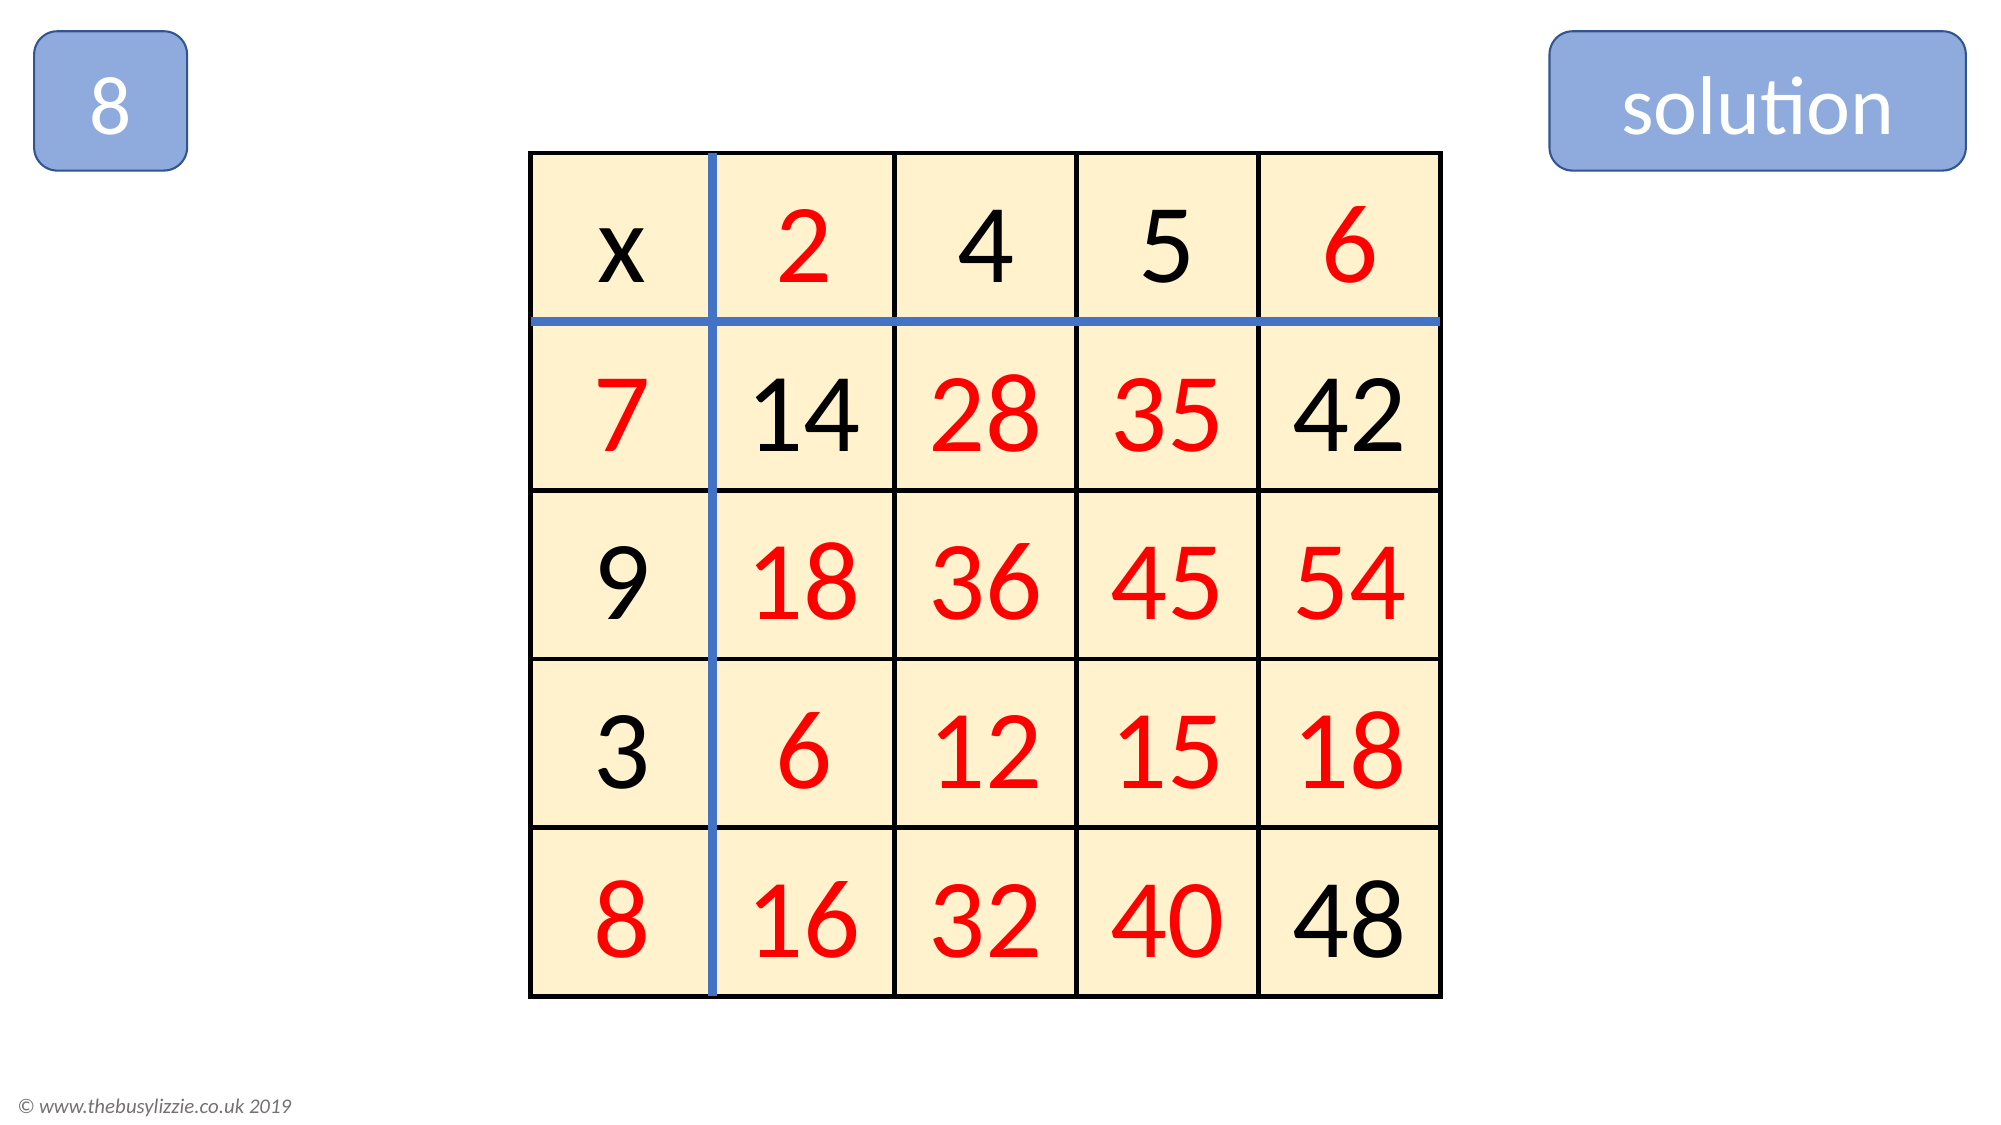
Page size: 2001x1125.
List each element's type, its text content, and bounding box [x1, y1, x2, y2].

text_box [530, 152, 1441, 997]
text_box © www.thebusylizzie.co.uk 2019 [2, 1085, 312, 1125]
text_box 8 [33, 30, 189, 172]
text_box solution [1548, 30, 1967, 172]
